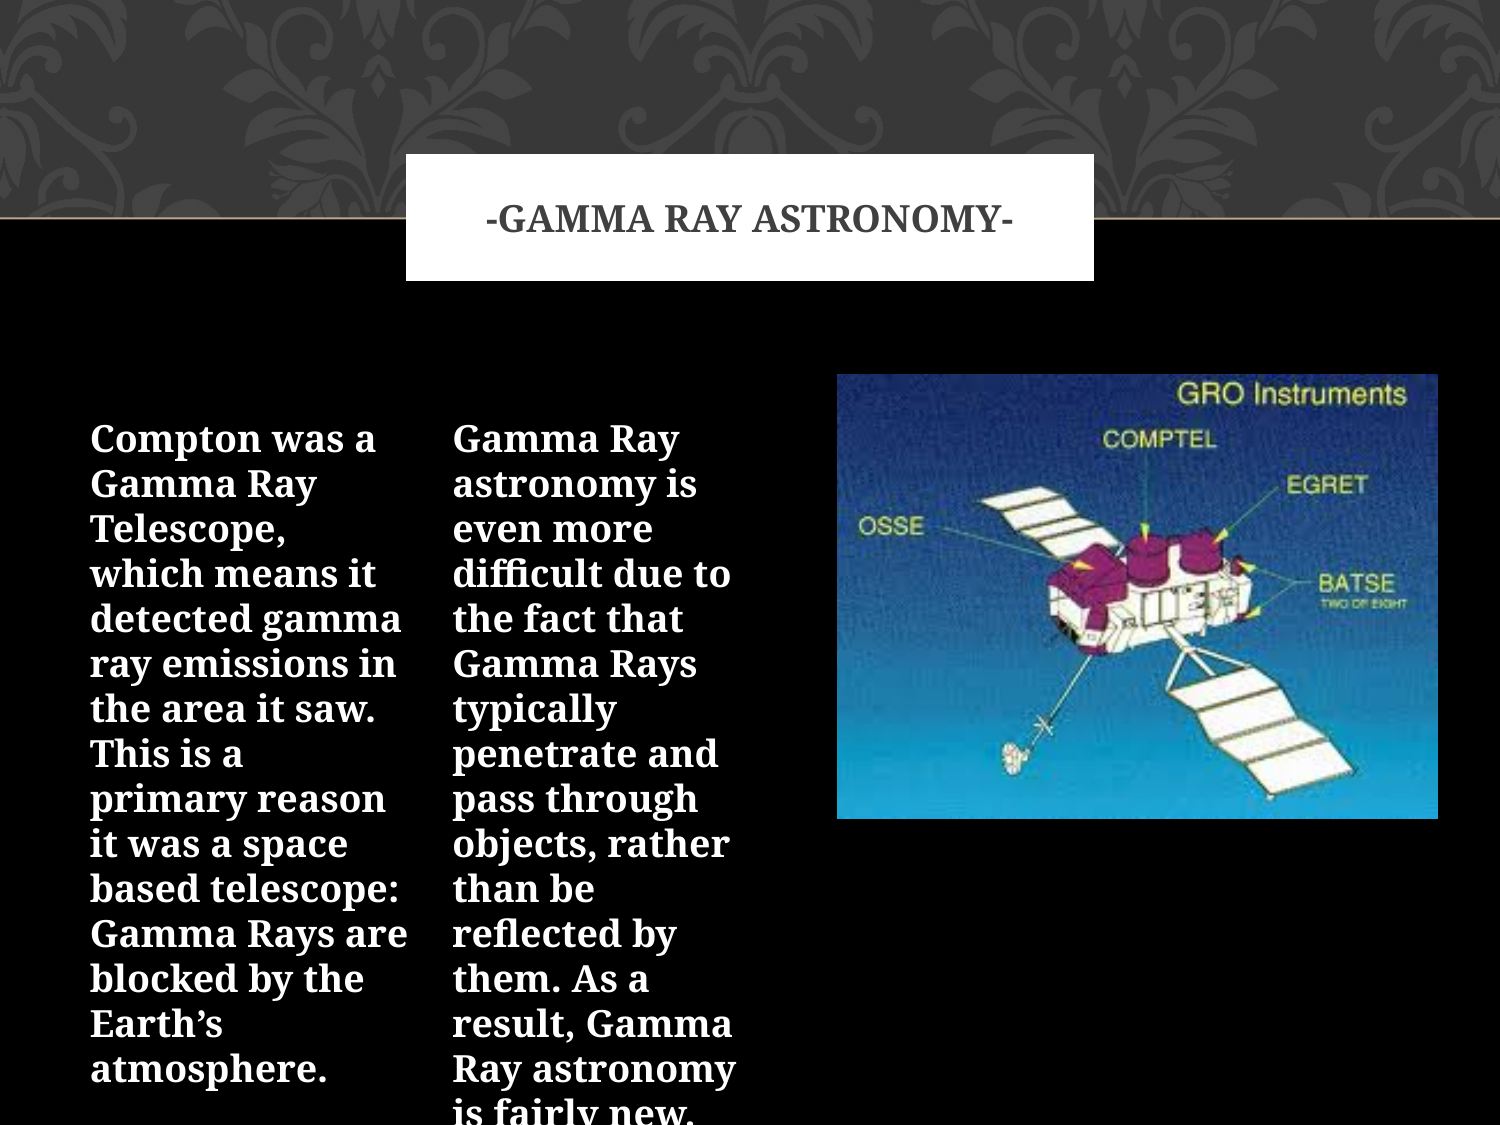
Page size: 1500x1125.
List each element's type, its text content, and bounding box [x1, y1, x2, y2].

text_box Compton was a Gamma Ray Telescope, which means it detected gamma ray emissions in the area it saw. This is a primary reason it was a space based telescope: Gamma Rays are blocked by the Earth’s atmosphere. [75, 407, 425, 1098]
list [837, 374, 1438, 819]
text_box Gamma Ray astronomy is even more difficult due to the fact that Gamma Rays typically penetrate and pass through objects, rather than be reflected by them. As a result, Gamma Ray astronomy is fairly new. [437, 407, 763, 1125]
title -Gamma Ray Astronomy- [406, 154, 1094, 281]
